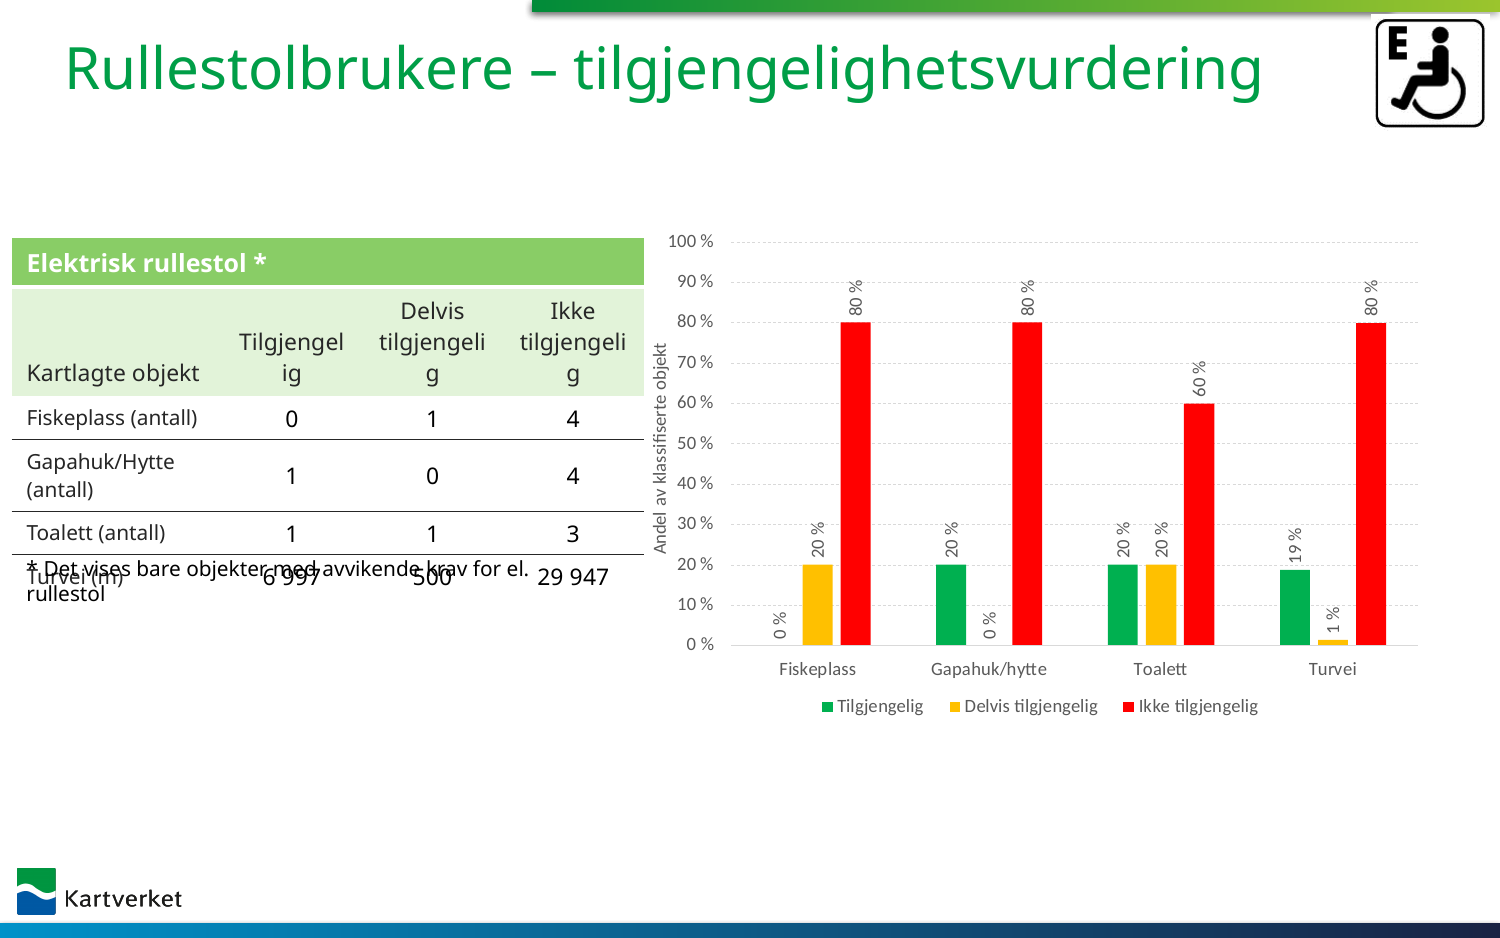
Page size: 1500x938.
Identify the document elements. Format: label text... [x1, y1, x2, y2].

picture [643, 218, 1429, 728]
table_cell 1 [362, 512, 503, 548]
table_cell 0 [222, 396, 362, 439]
table_cell 0 [362, 440, 503, 511]
table_cell 29 947 [597, 555, 638, 598]
table_header Elektrisk rullestol * [12, 238, 638, 285]
table_cell Fiskeplass (antall) [12, 396, 222, 439]
text_box Rullestolbrukere – tilgjengelighetsvurdering [49, 12, 1372, 109]
table_cell Toalett (antall) [12, 512, 222, 548]
table_cell Ikke tilgjengelig [503, 289, 638, 396]
table_cell Gapahuk/Hytte (antall) [12, 440, 222, 511]
table_cell 1 [222, 512, 362, 548]
table_cell Kartlagte objekt [12, 289, 222, 396]
table_cell Delvis tilgjengelig [362, 289, 503, 396]
table_cell 1 [222, 440, 362, 511]
table_cell 1 [362, 396, 503, 439]
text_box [1371, 13, 1491, 133]
table_cell Tilgjengelig [222, 289, 362, 396]
table_cell 4 [503, 396, 638, 439]
text_box * Det vises bare objekter med avvikende krav for el. rullestol [11, 548, 597, 613]
table_cell 3 [503, 512, 638, 554]
table_cell 4 [503, 440, 638, 511]
